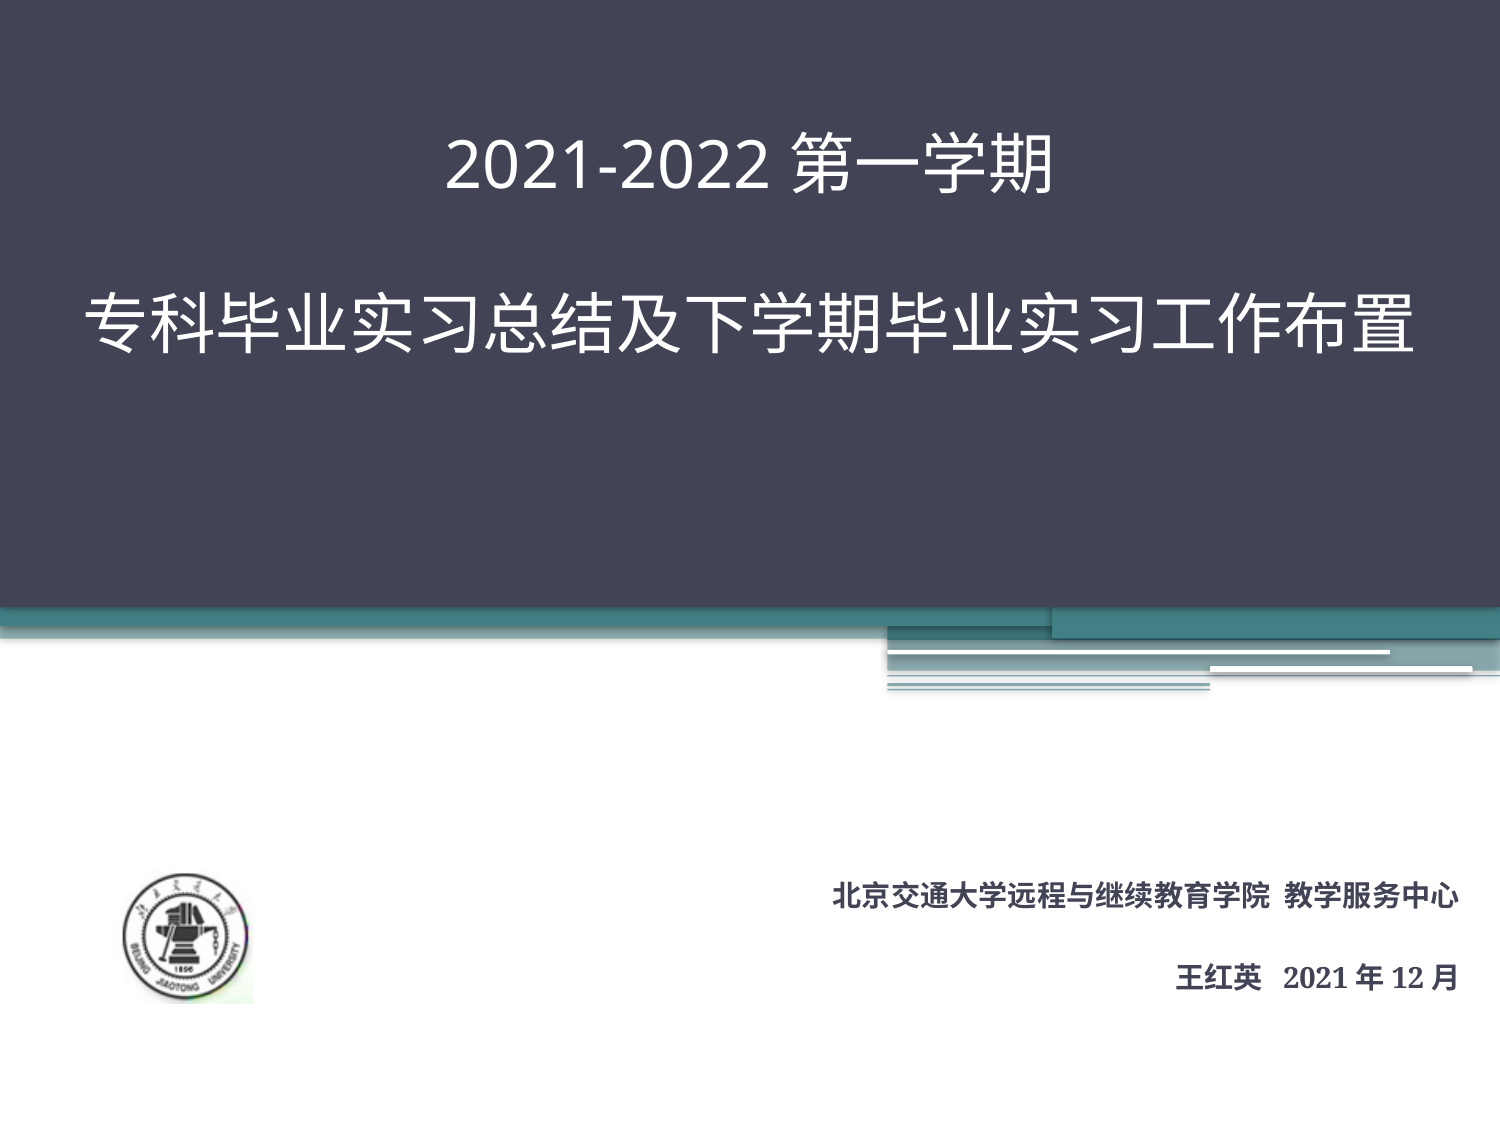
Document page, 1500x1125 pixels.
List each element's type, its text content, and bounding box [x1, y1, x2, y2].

subtitle 北京交通大学远程与继续教育学院 教学服务中心 王红英 2021年12月 [501, 869, 1475, 1083]
picture [111, 869, 254, 1005]
title 2021-2022第一学期 专科毕业实习总结及下学期毕业实习工作布置 [55, 66, 1445, 370]
